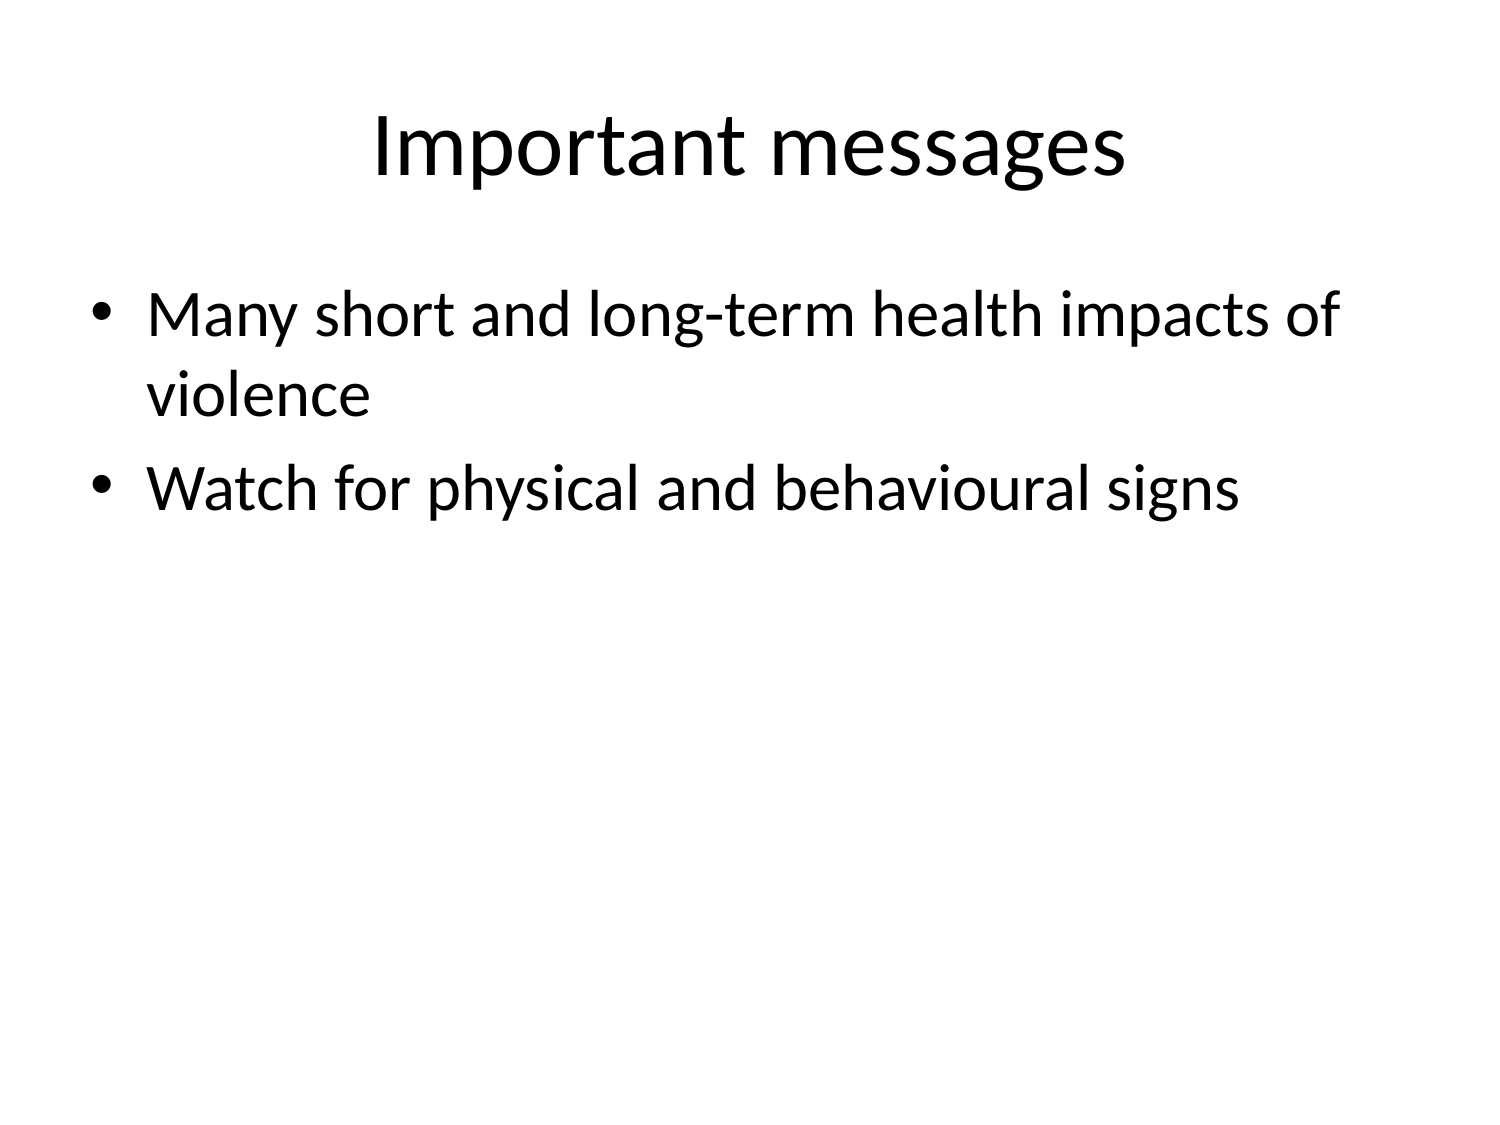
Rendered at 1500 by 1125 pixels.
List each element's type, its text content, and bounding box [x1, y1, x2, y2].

list Many short and long-term health impacts of violence Watch for physical and behavioural signs [75, 262, 1425, 1005]
title Important messages [75, 45, 1425, 233]
